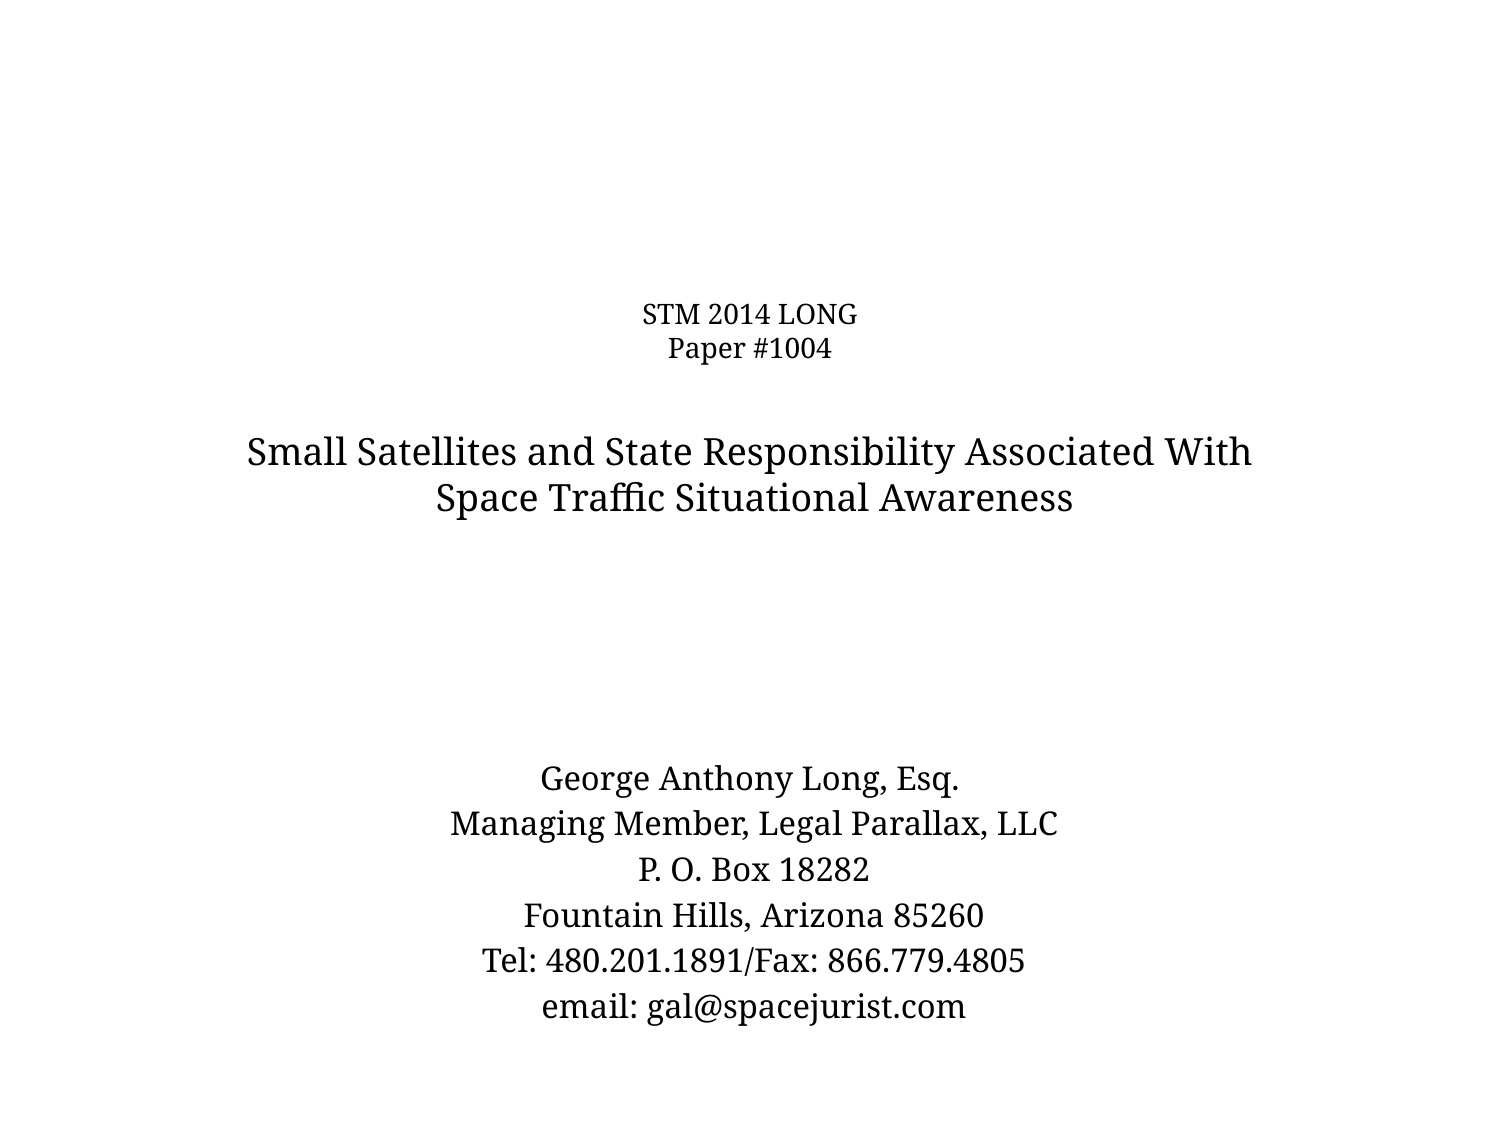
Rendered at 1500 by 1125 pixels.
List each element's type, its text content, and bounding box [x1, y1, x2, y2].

subtitle George Anthony Long, Esq. Managing Member, Legal Parallax, LLC P. O. Box 18282 Fountain Hills, Arizona 85260 Tel: 480.201.1891/Fax: 866.779.4805 email: gal@spacejurist.com [225, 750, 1275, 1038]
title STM 2014 LONG Paper #1004 Small Satellites and State Responsibility Associated With Space Traffic Situational Awareness [112, 287, 1388, 529]
